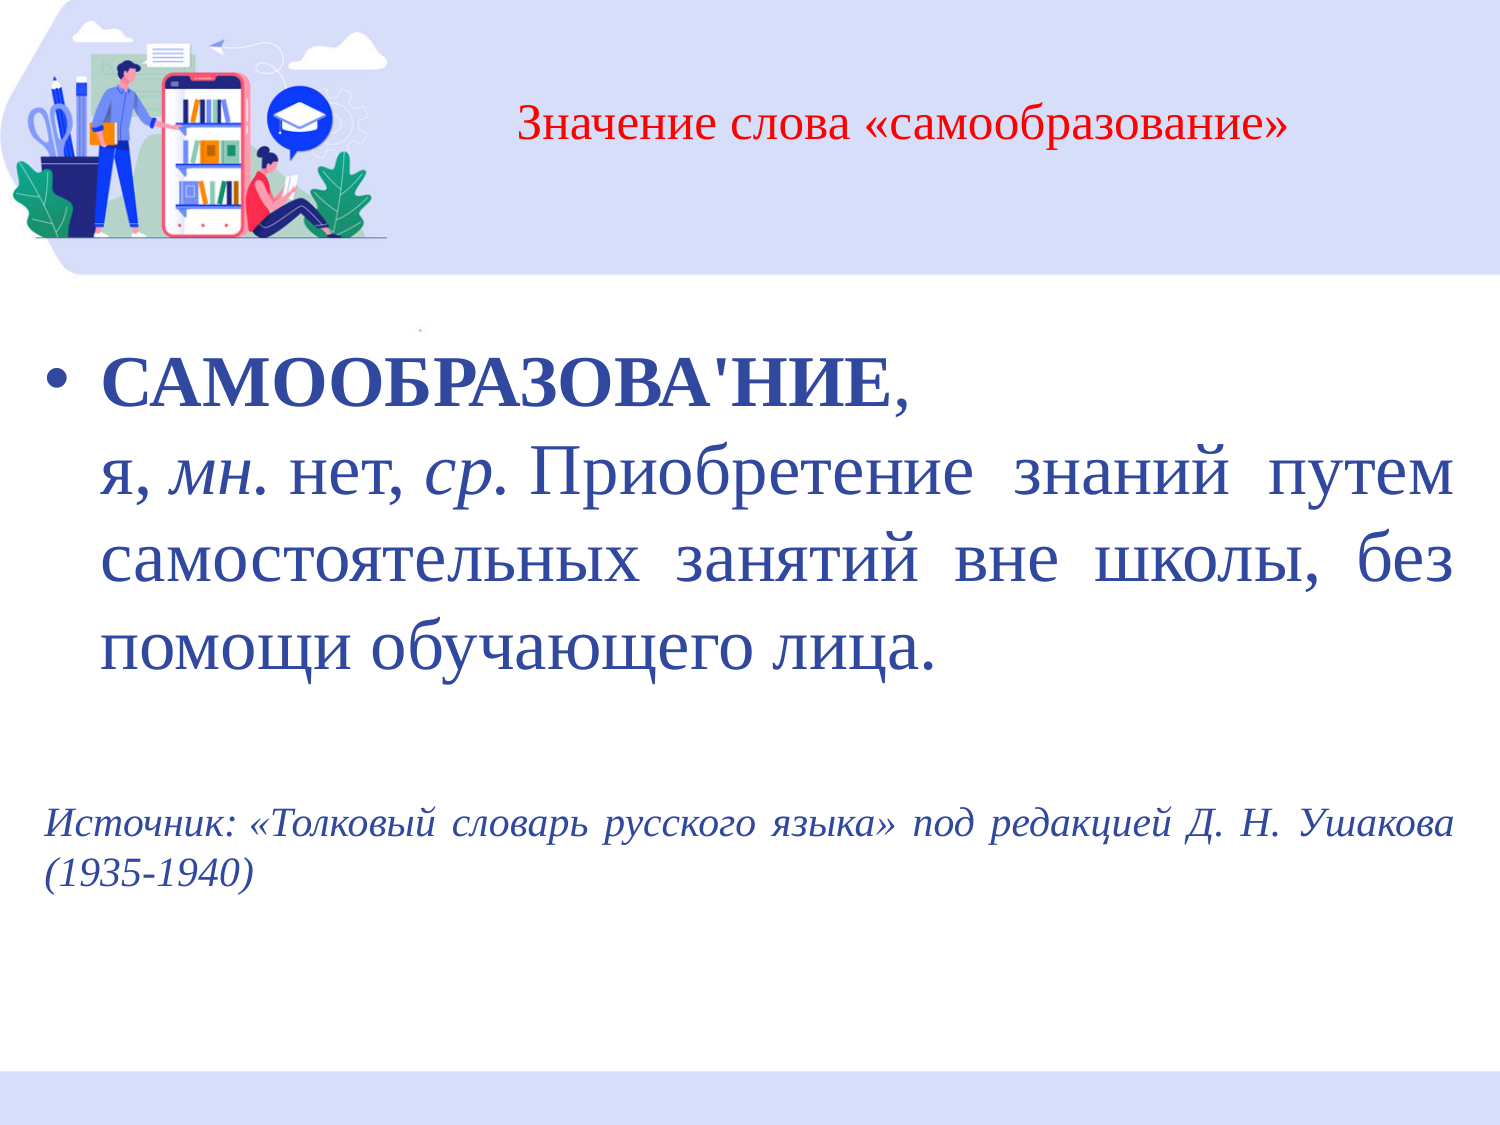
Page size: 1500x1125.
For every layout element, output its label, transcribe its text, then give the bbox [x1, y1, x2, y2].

list САМООБРАЗОВА'НИЕ, я, мн. нет, ср. Приобретение знаний путем самостоятельных занятий вне школы, без помощи обучающего лица. Источник: «Толковый словарь русского языка» под редакцией Д. Н. Ушакова (1935-1940) [29, 326, 1471, 1012]
picture [0, 0, 1500, 1125]
title Значение слова «самообразование» [383, 19, 1424, 208]
